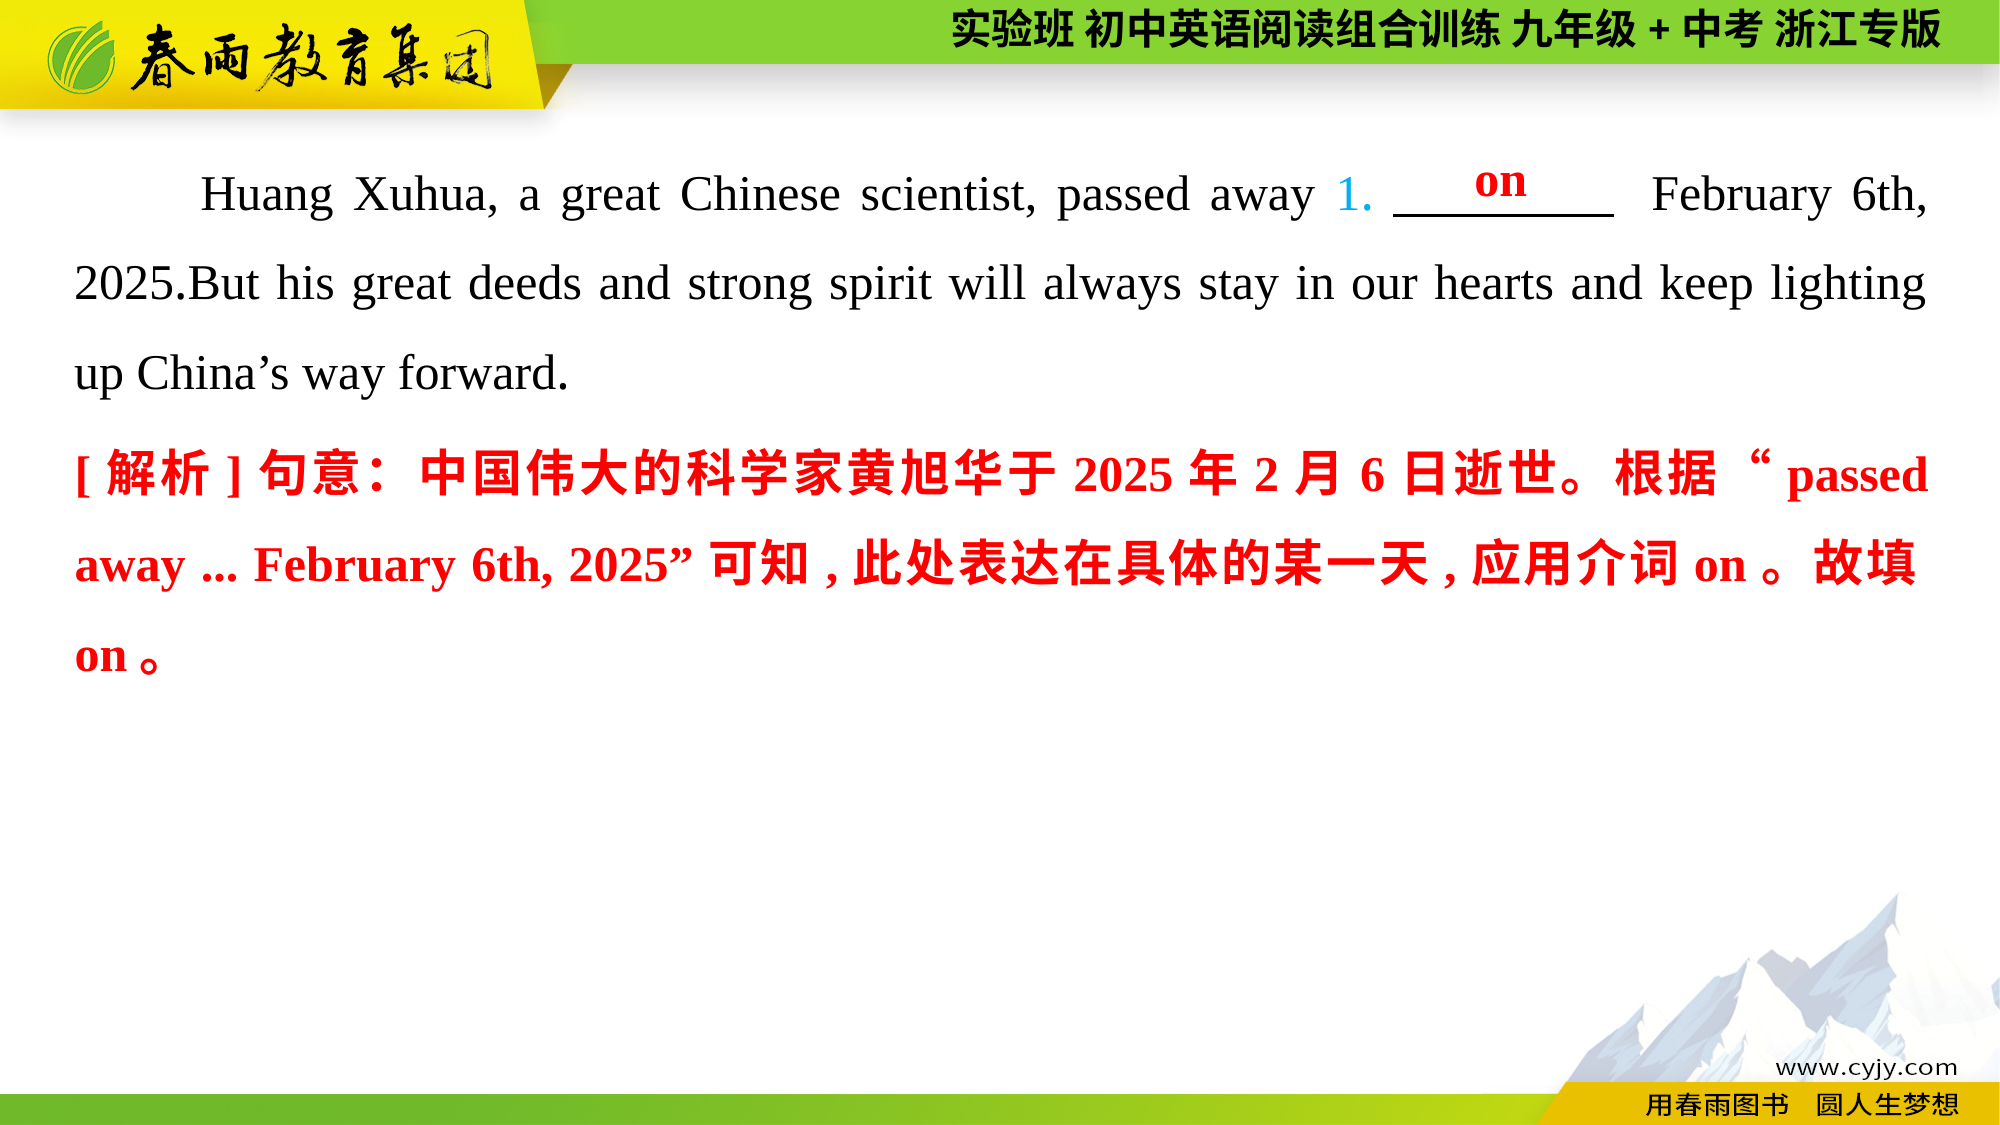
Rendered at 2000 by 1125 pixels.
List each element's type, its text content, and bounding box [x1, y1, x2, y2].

text_box [解析]句意：中国伟大的科学家黄旭华于2025年2月6日逝世。根据“passed away ... February 6th, 2025”可知,此处表达在具体的某一天,应用介词on。故填on。 [59, 404, 1944, 690]
text_box on [1459, 139, 1542, 215]
list Huang Xuhua, a great Chinese scientist, passed away 1. February 6th, 2025.But his great deeds and strong spirit will always stay in our hearts and keep lighting up China’s way forward. [59, 122, 1944, 399]
picture [0, 0, 2000, 1125]
